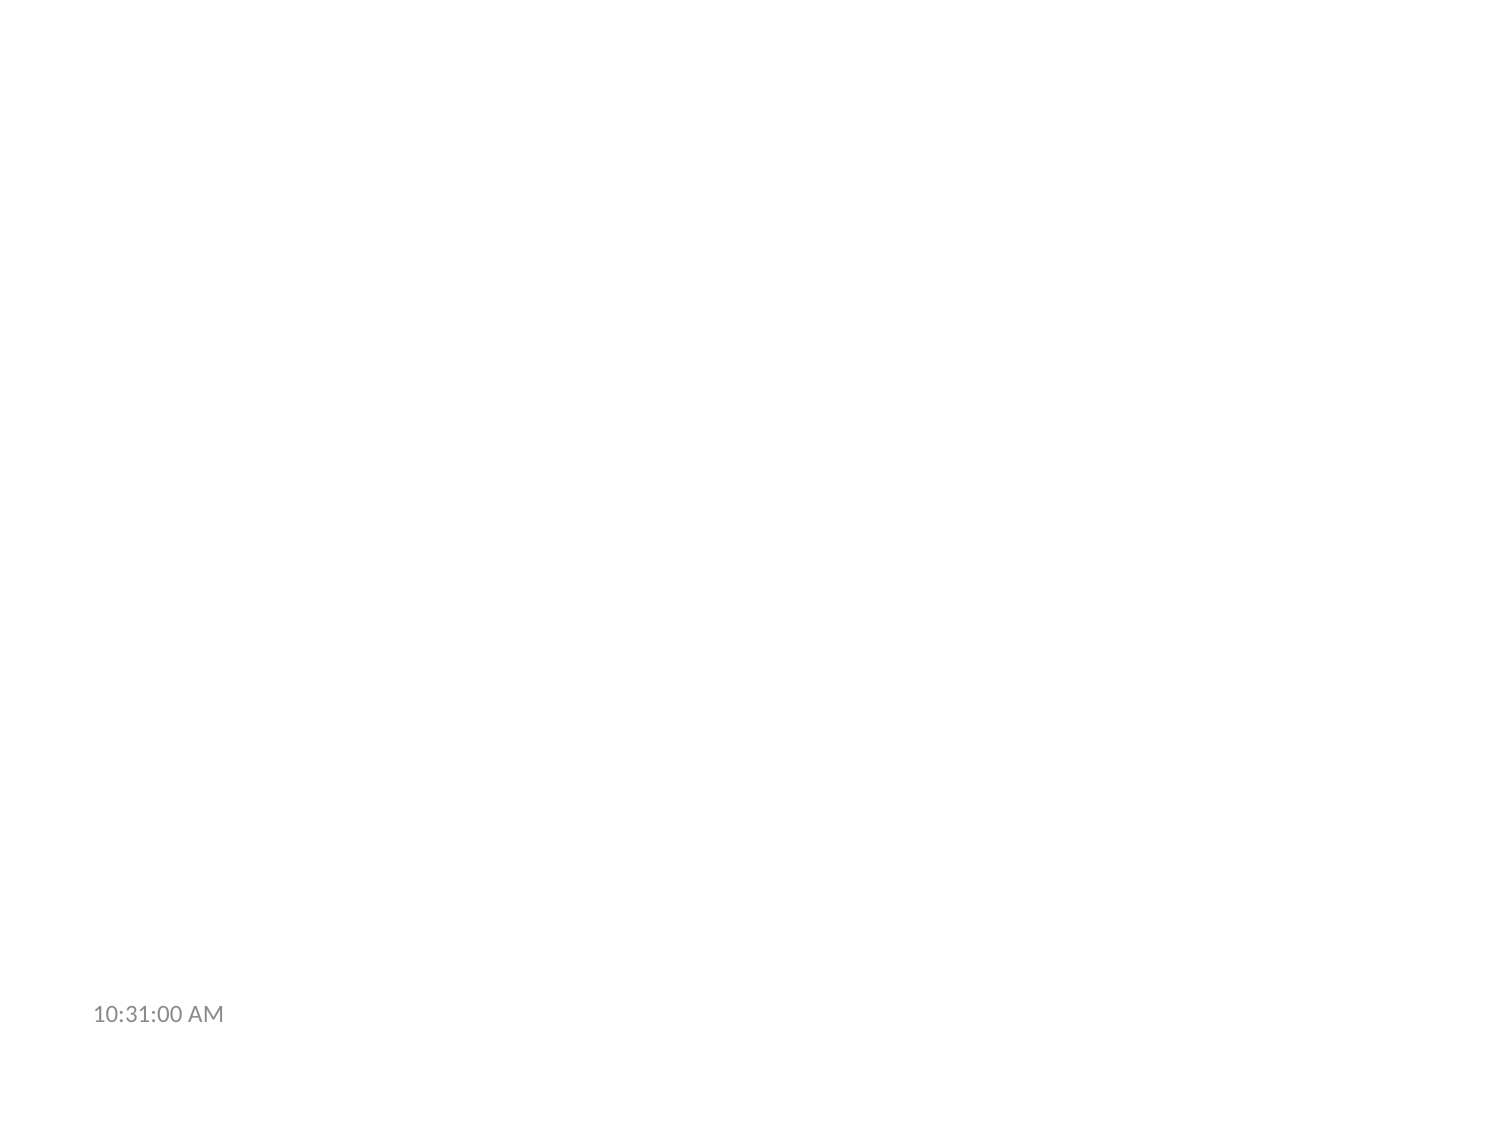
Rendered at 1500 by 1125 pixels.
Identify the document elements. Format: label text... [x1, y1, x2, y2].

text_box 3:35:09 PM [77, 982, 428, 1043]
